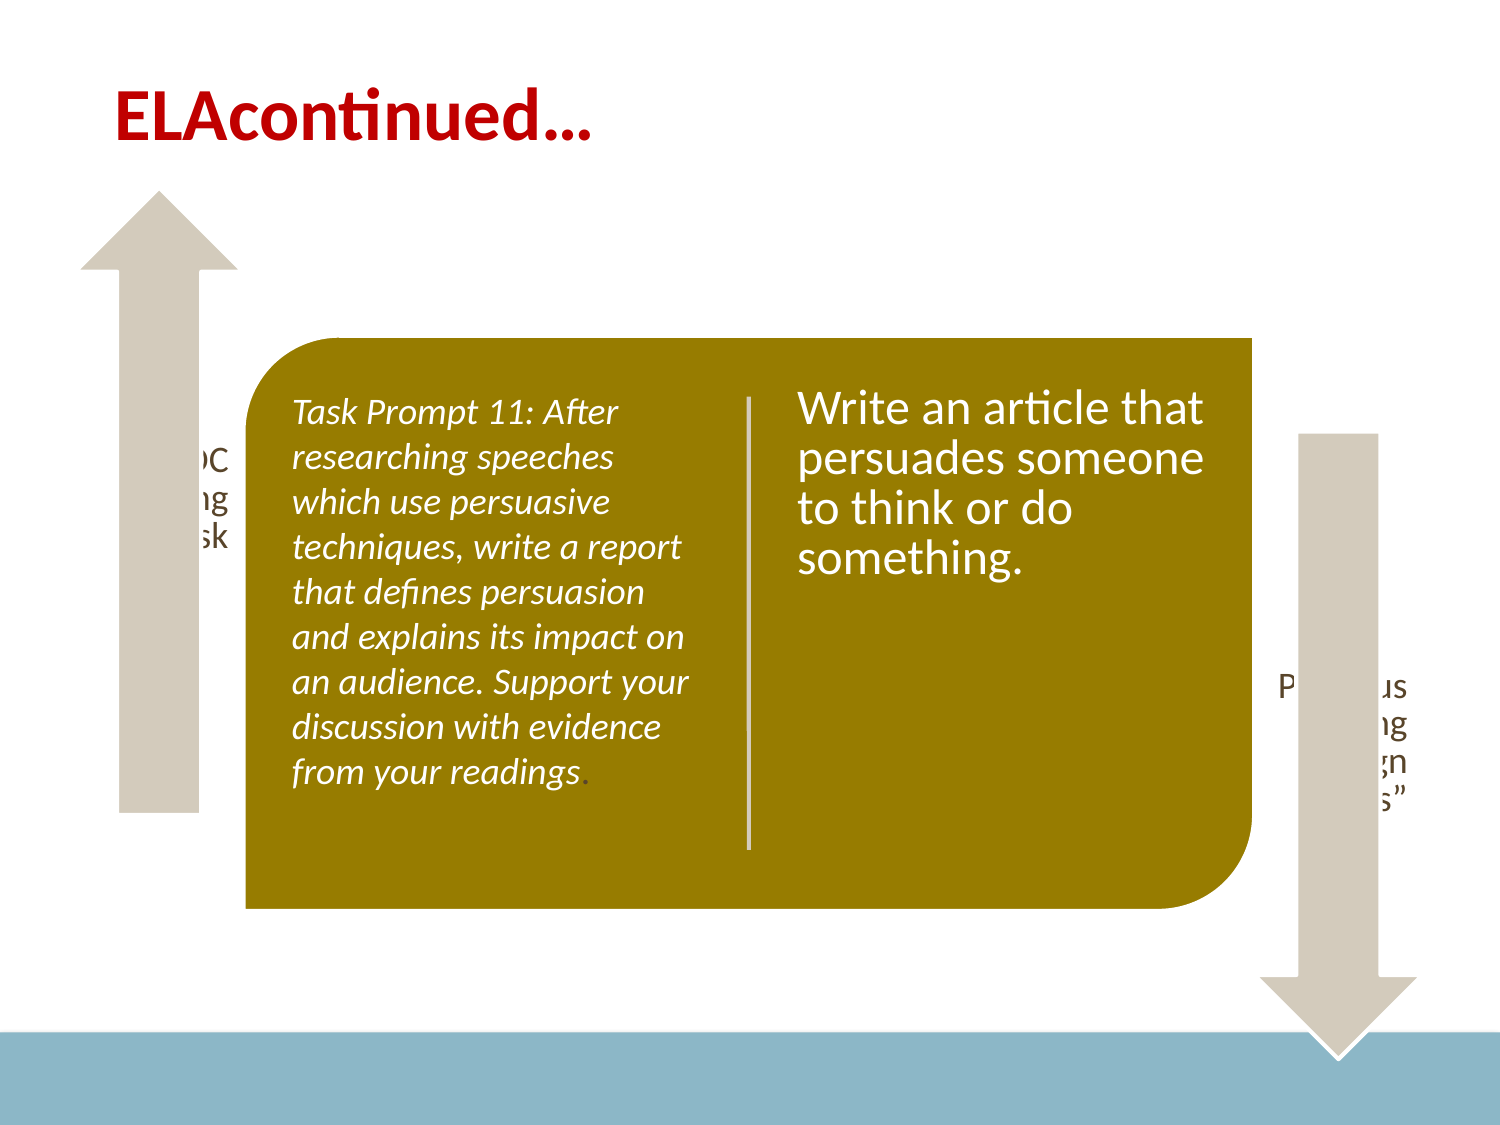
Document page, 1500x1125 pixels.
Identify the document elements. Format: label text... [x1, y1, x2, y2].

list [74, 187, 1423, 1060]
title ELAcontinued… [114, 75, 1425, 160]
